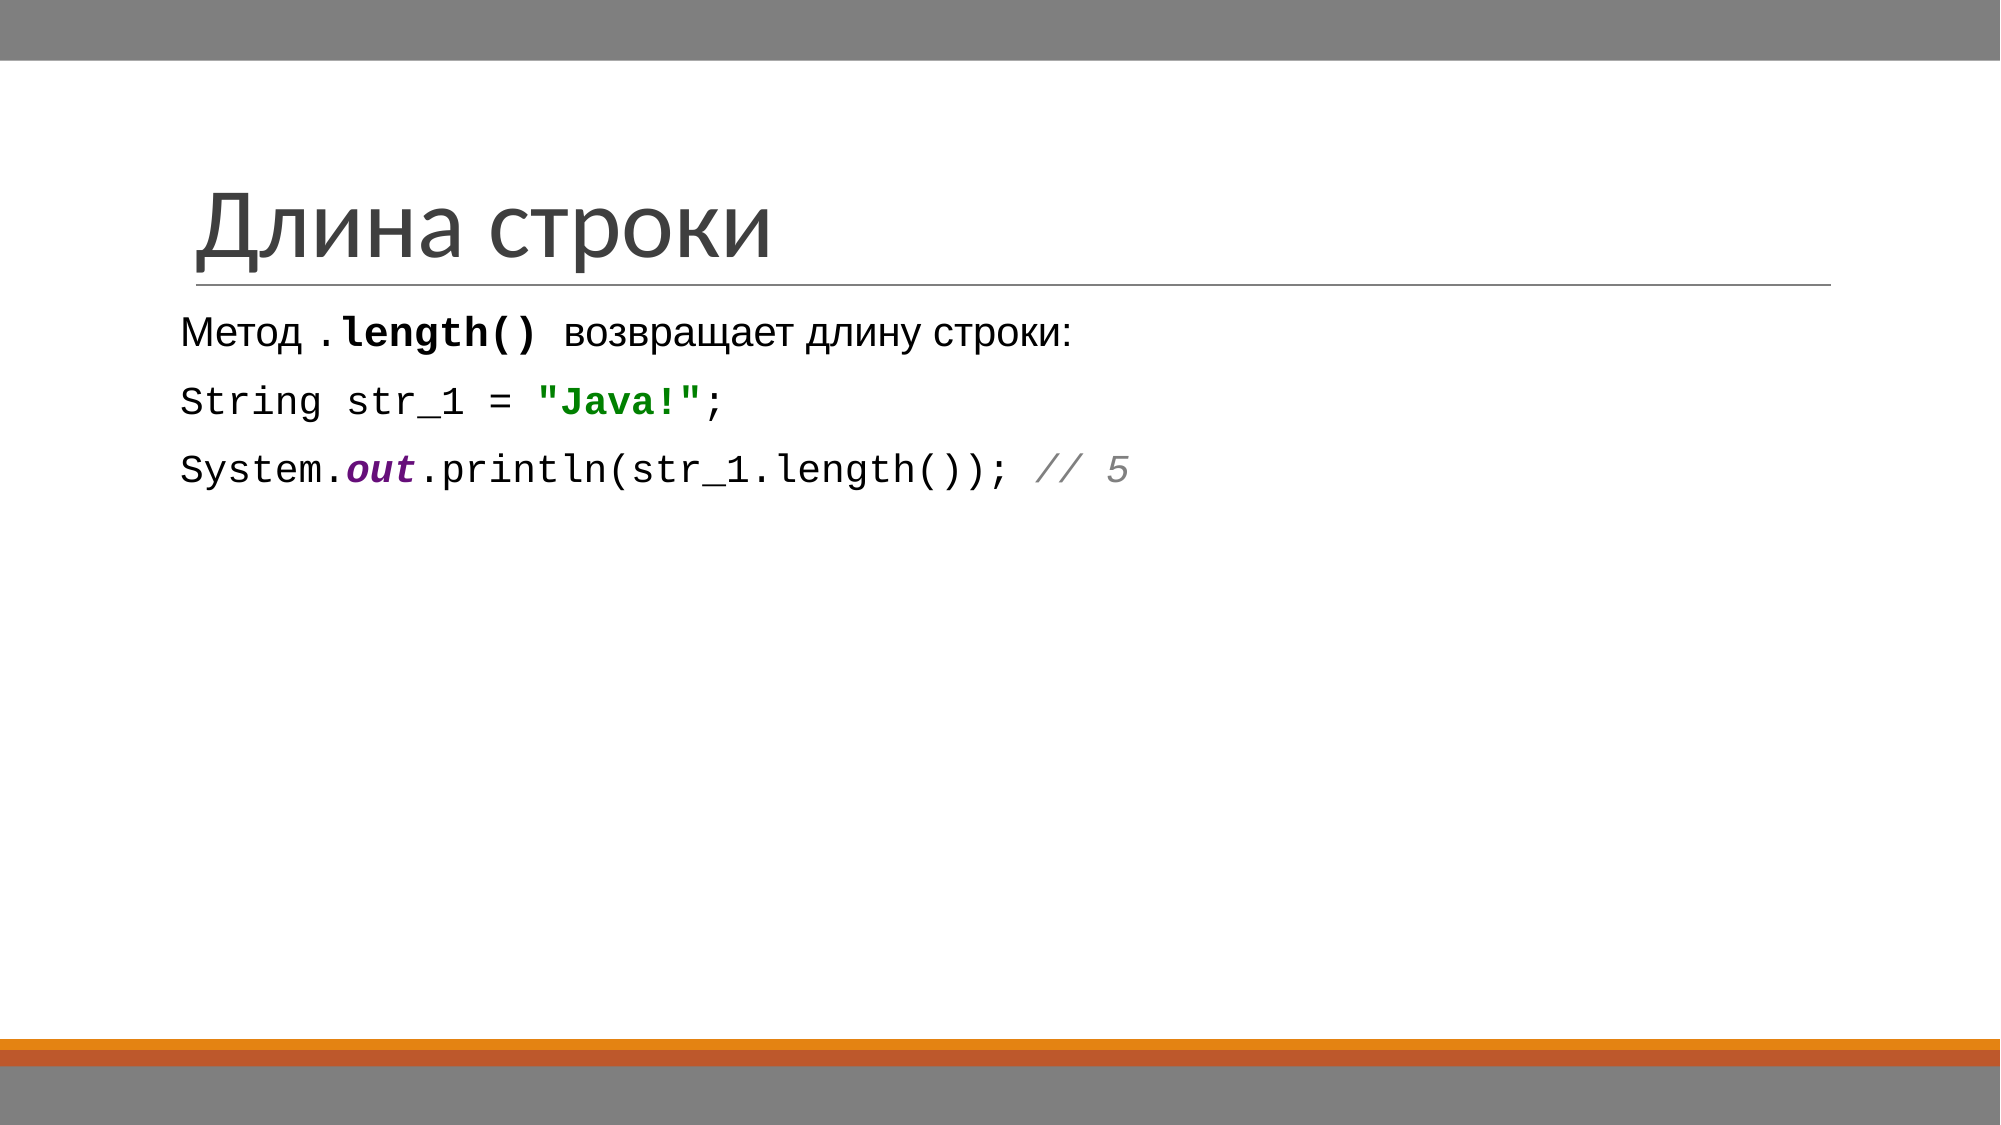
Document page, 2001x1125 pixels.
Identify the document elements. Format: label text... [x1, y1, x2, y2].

text_box [0, 1066, 2000, 1125]
list Метод .length() возвращает длину строки: String str_1 = "Java!"; System.out.println(str_1.length()); // 5 [180, 302, 1830, 963]
title Длина строки [180, 61, 1830, 285]
text_box [0, 0, 2000, 61]
